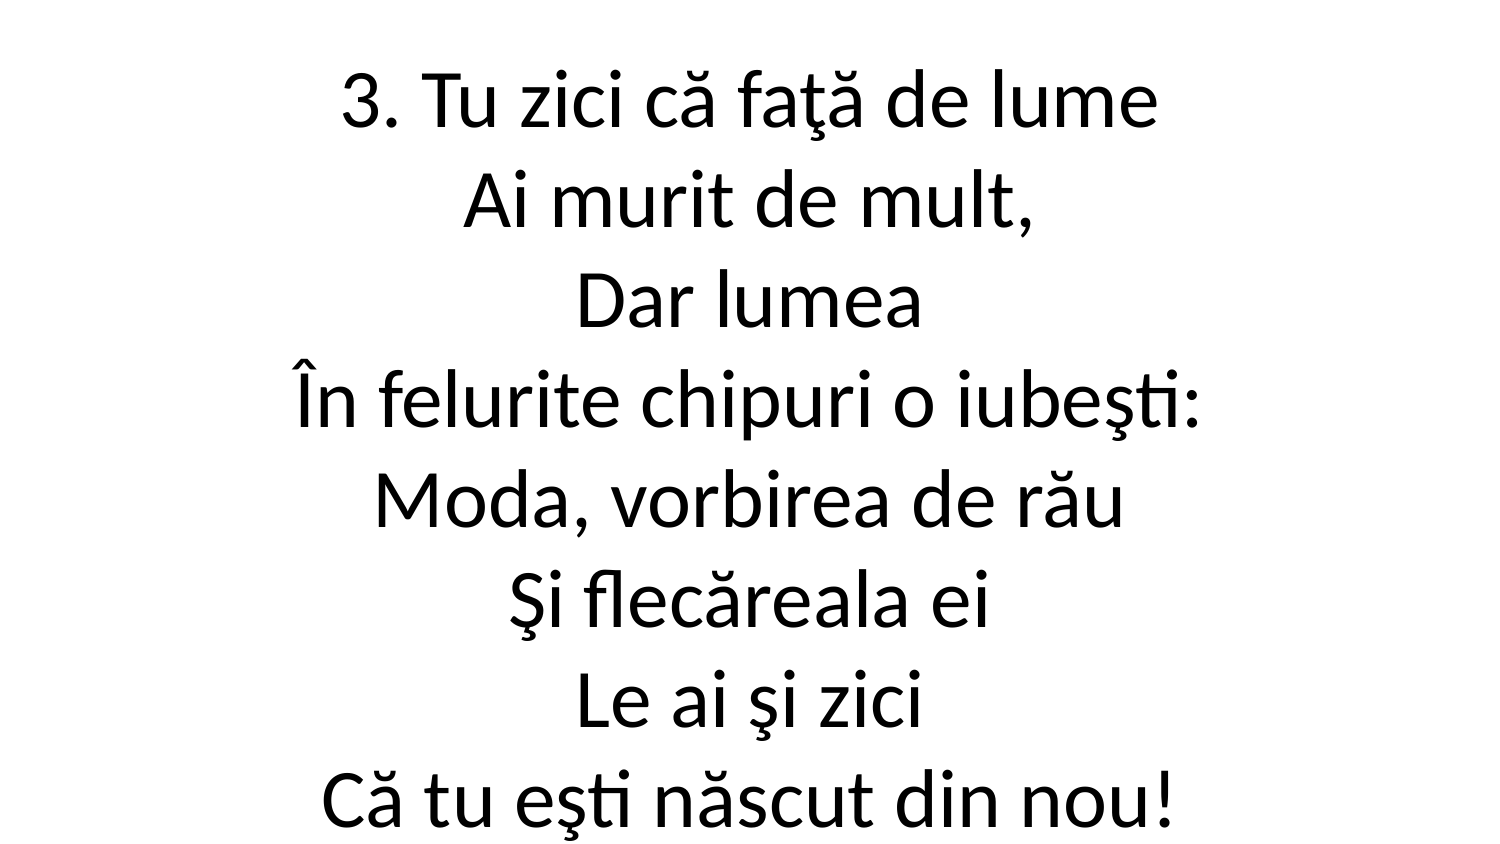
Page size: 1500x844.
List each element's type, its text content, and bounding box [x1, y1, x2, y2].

text_box 3. Tu zici că faţă de lume Ai murit de mult, Dar lumea În felurite chipuri o iubeşti: Moda, vorbirea de rău Şi flecăreala ei Le ai şi zici Că tu eşti născut din nou! [280, 0, 1220, 844]
